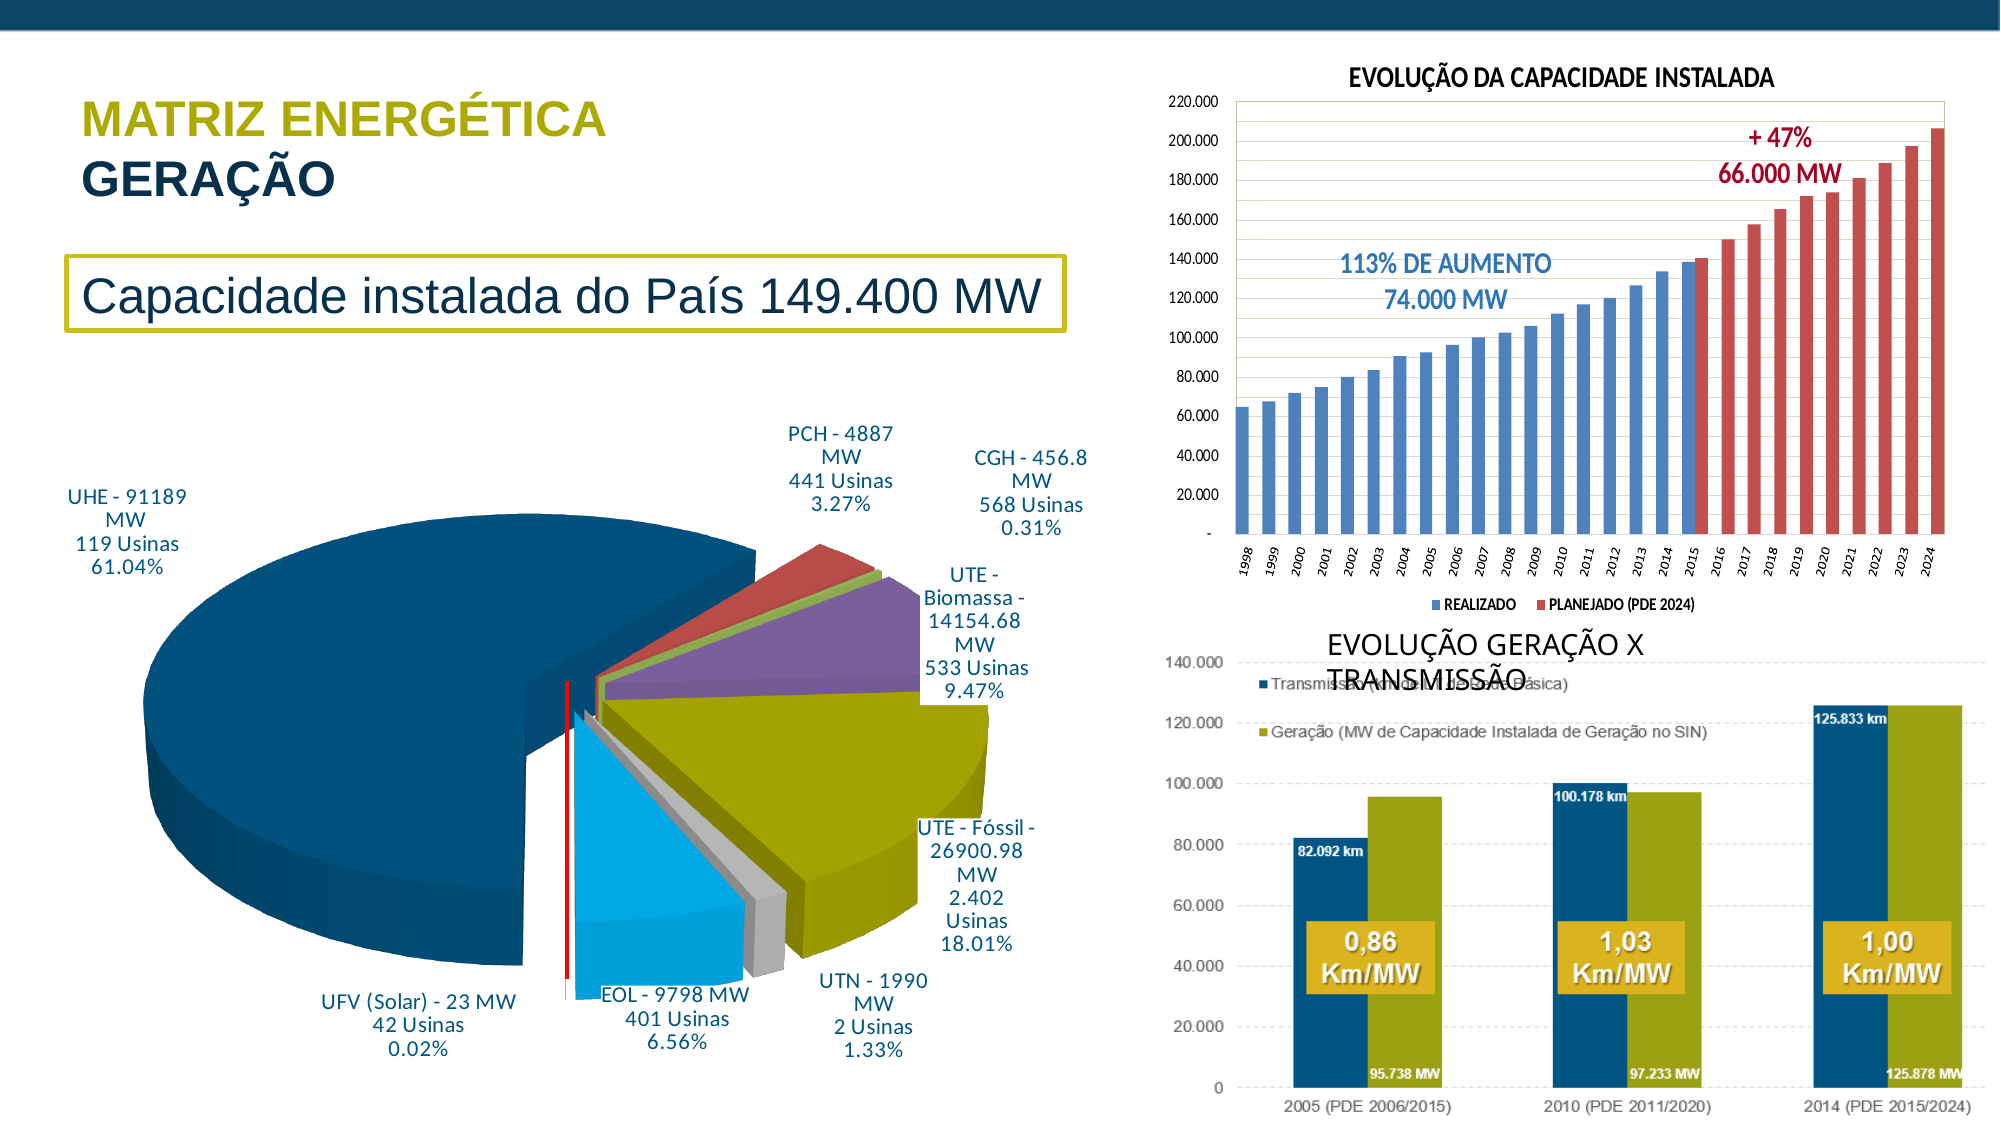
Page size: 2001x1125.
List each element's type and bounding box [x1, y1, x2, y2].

chart [0, 424, 1134, 1071]
picture [0, 0, 2000, 1125]
